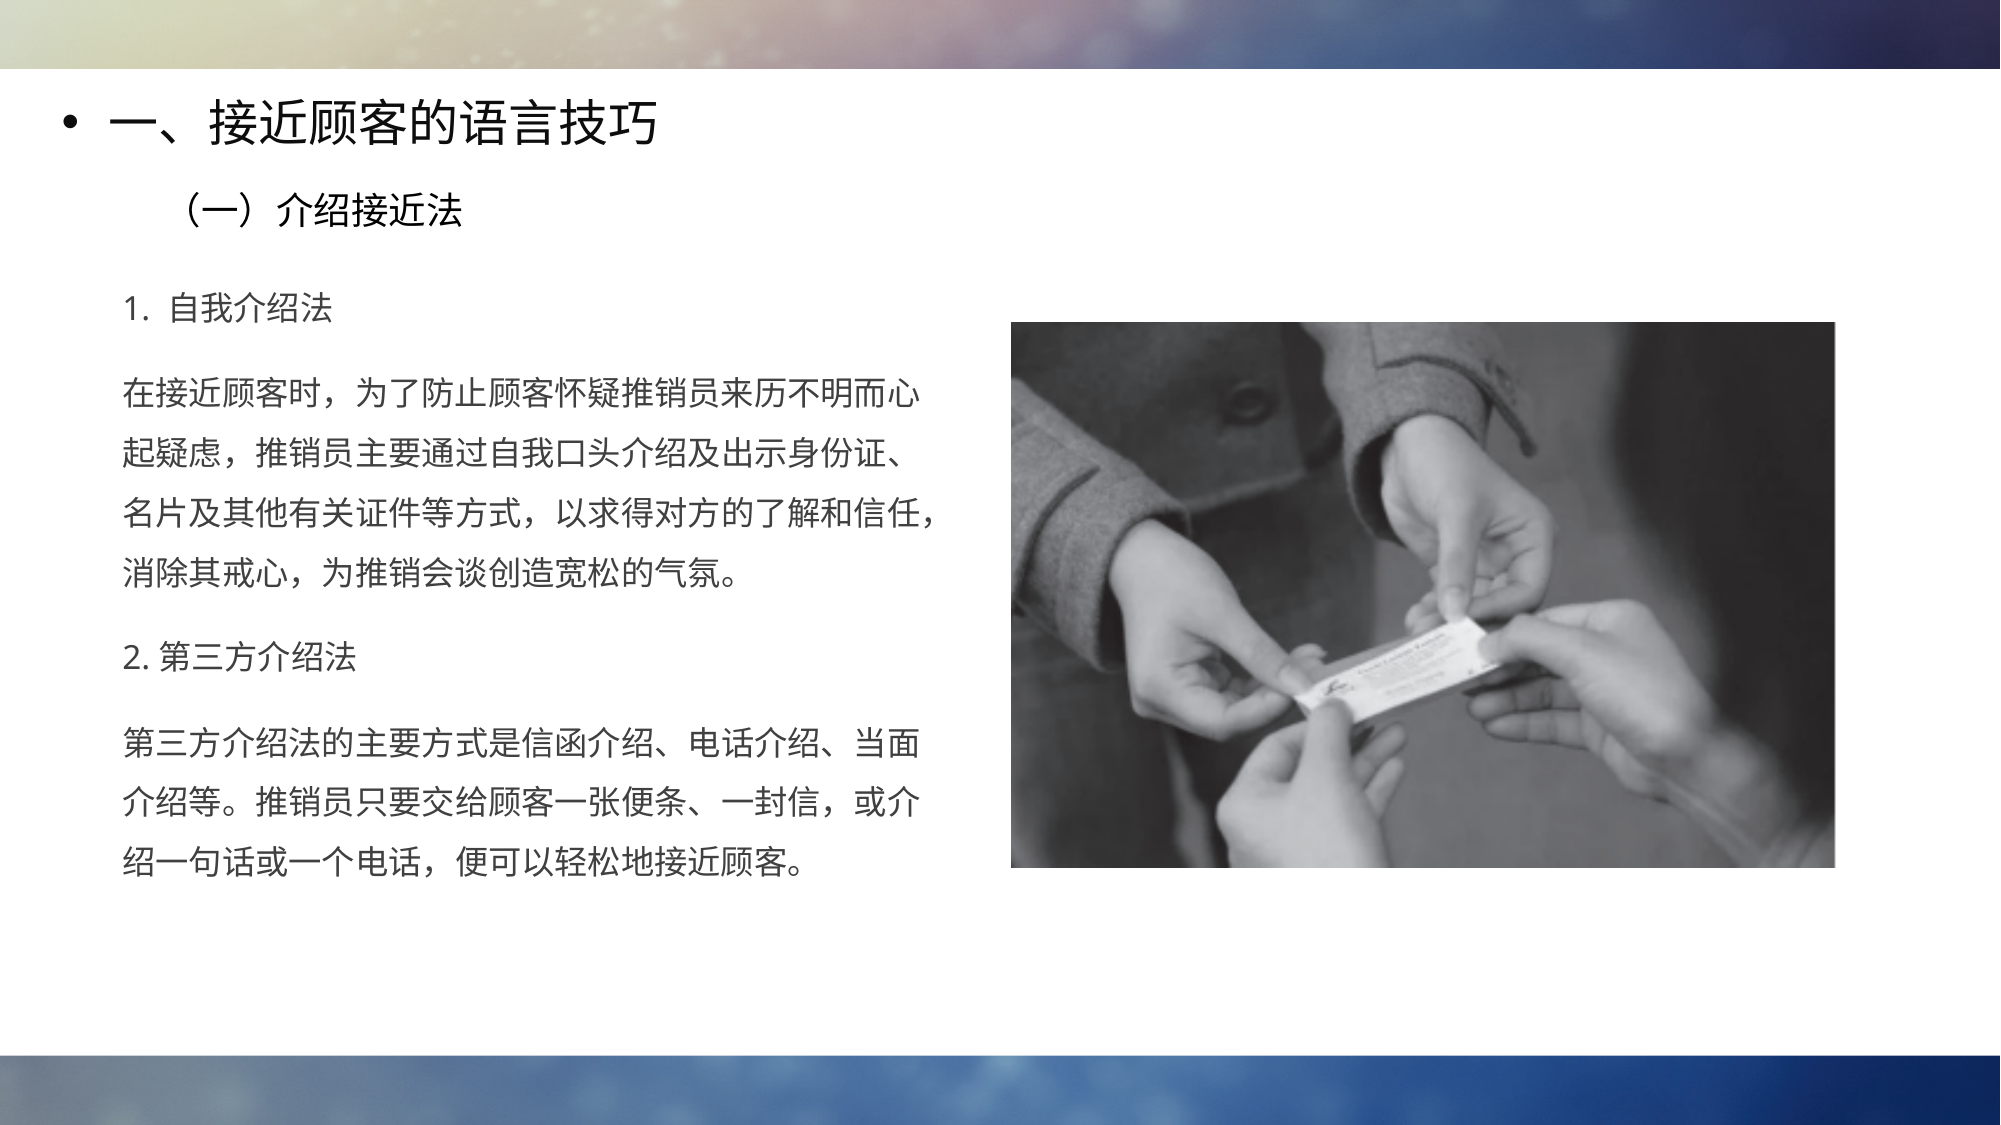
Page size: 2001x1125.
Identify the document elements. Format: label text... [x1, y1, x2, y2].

text_box （一）介绍接近法 [148, 179, 479, 240]
text_box 1. 自我介绍法 在接近顾客时，为了防止顾客怀疑推销员来历不明而心起疑虑，推销员主要通过自我口头介绍及出示身份证、名片及其他有关证件等方式，以求得对方的了解和信任，消除其戒心，为推销会谈创造宽松的气氛。 2.第三方介绍法 第三方介绍法的主要方式是信函介绍、电话介绍、当面介绍等。推销员只要交给顾客一张便条、一封信，或介绍一句话或一个电话，便可以轻松地接近顾客。 [107, 259, 961, 889]
picture [1011, 322, 1838, 868]
text_box 一、接近顾客的语言技巧 [46, 84, 691, 160]
picture [0, 1056, 2000, 1125]
picture [0, 0, 2000, 69]
